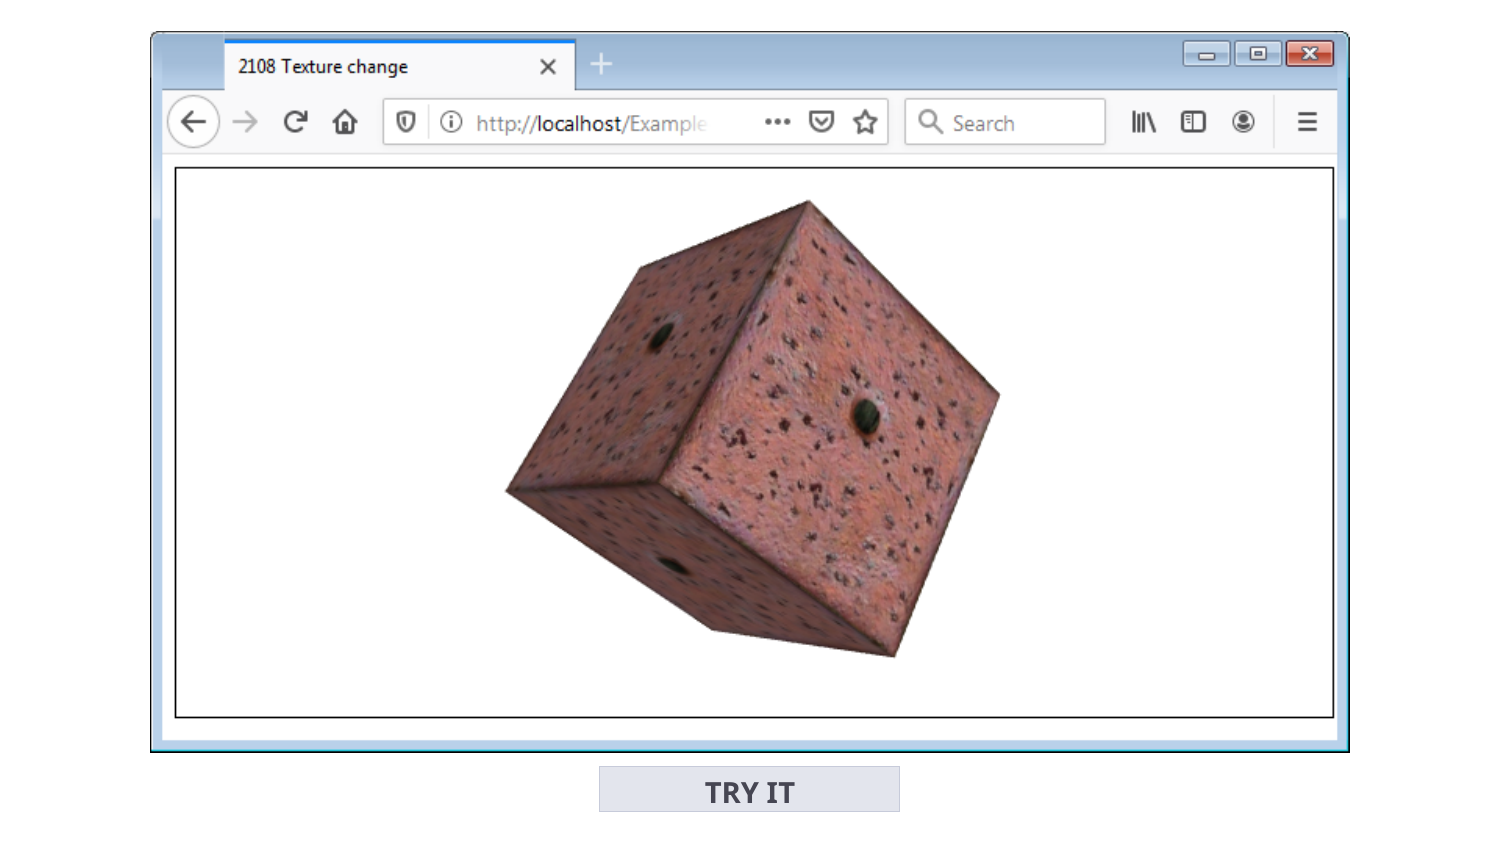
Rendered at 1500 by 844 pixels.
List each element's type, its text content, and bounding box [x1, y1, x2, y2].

text_box TRY IT [599, 766, 900, 812]
picture [149, 31, 1351, 753]
